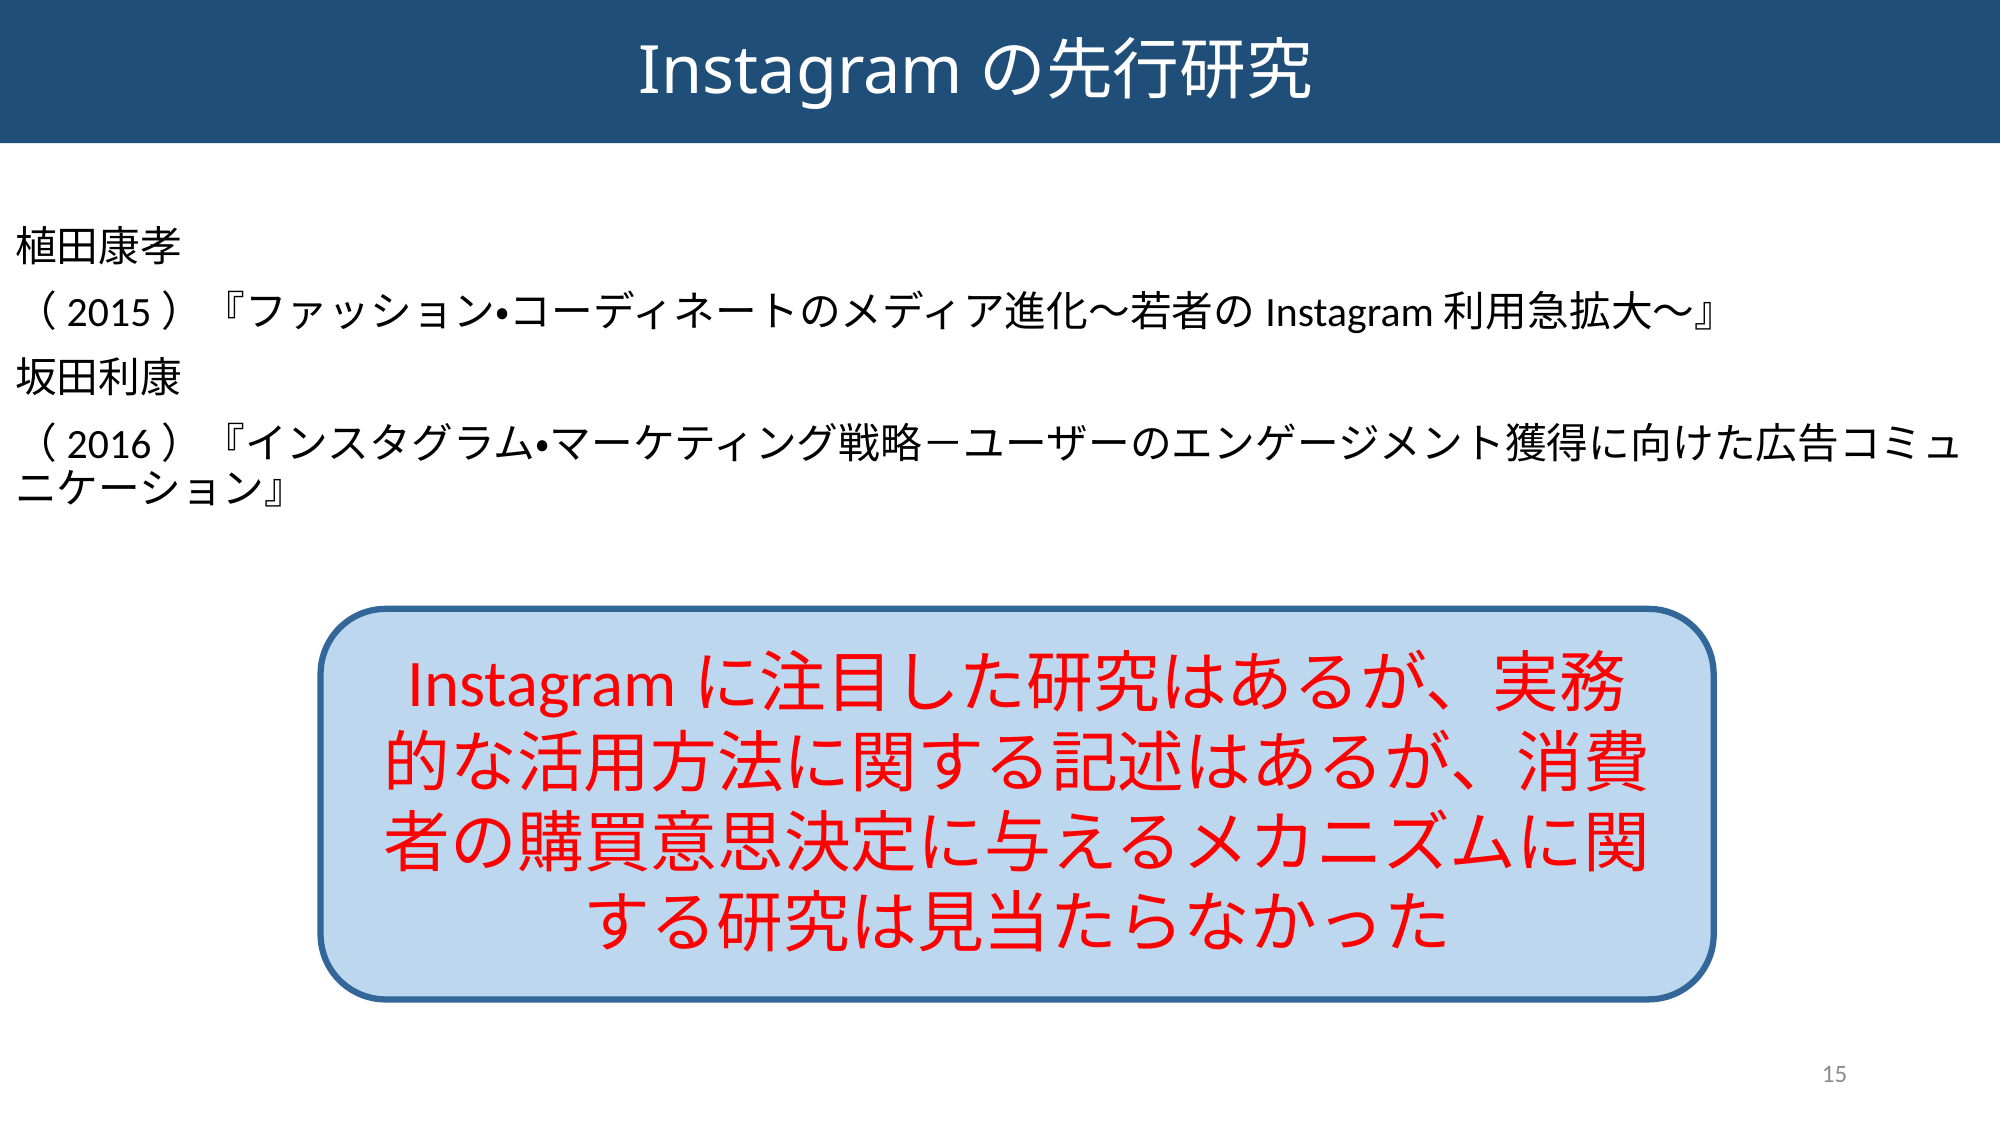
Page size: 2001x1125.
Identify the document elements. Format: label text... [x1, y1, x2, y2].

text_box [0, 0, 623, 144]
text_box Instagramに注目した研究はあるが、実務的な活用方法に関する記述はあるが、消費者の購買意思決定に与えるメカニズムに関する研究は見当たらなかった [360, 632, 1675, 968]
slide_number 15 [1412, 1042, 1863, 1103]
title Instagramの先行研究 [623, 0, 2000, 181]
list 植田康孝 （2015）『ファッション・コーディネートのメディア進化～若者のInstagram利用急拡大～』 坂田利康 （2016）『インスタグラム・マーケティング戦略－ユーザーのエンゲージメント獲得に向けた広告コミュニケーション』 [0, 217, 1983, 932]
text_box [319, 932, 1715, 1001]
